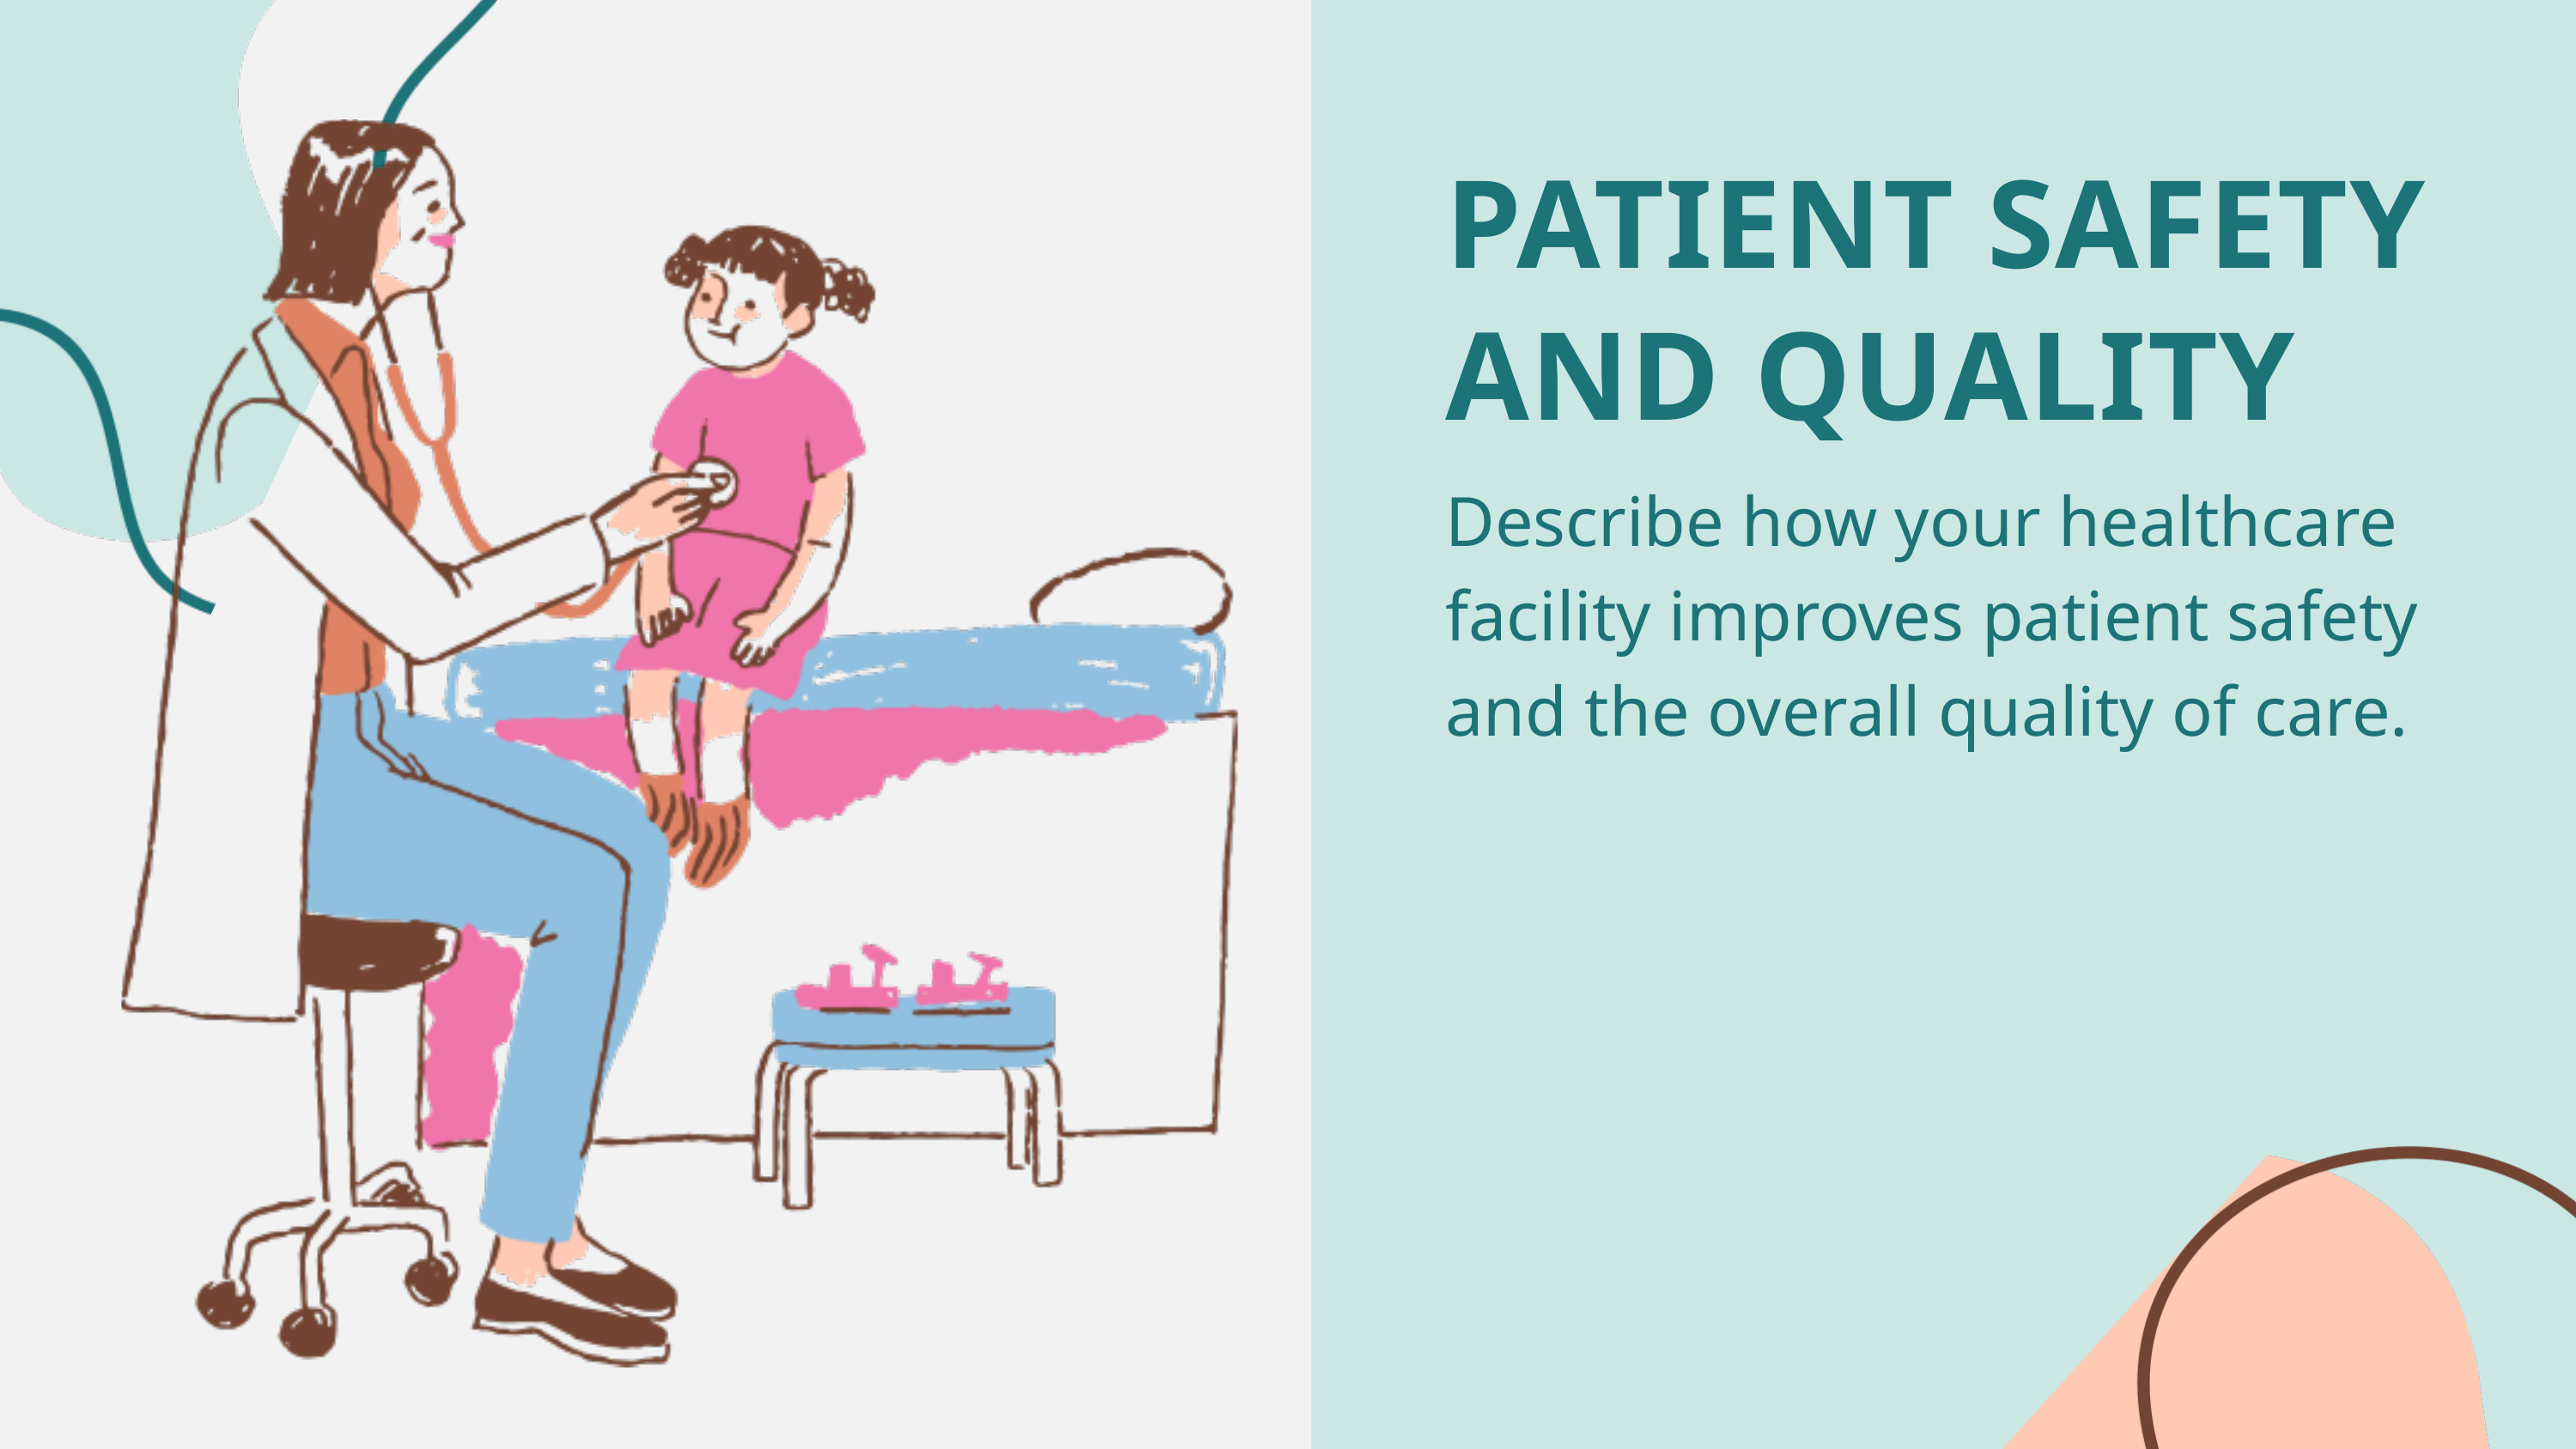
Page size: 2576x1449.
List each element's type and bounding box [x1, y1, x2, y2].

text_box [0, 0, 498, 592]
text_box [1310, 0, 2576, 1449]
text_box [121, 119, 1241, 1367]
